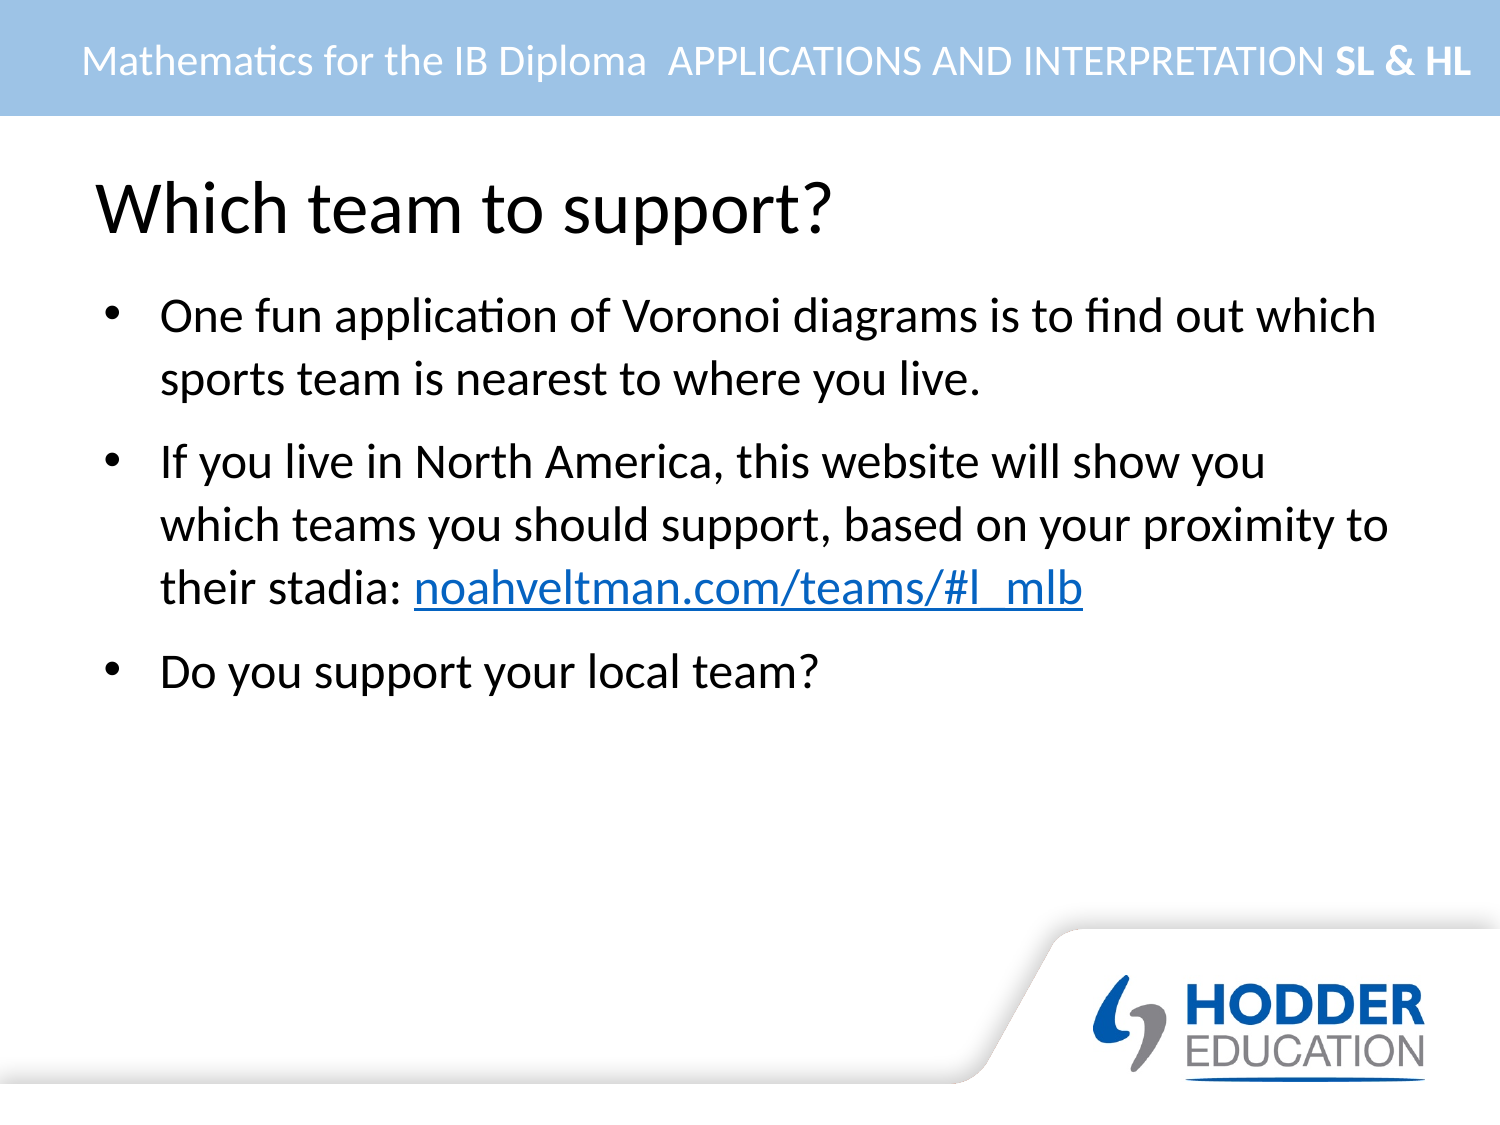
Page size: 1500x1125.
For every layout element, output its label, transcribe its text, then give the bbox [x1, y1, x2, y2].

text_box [0, 893, 1500, 1125]
text_box Which team to support? [95, 158, 1328, 249]
text_box One fun application of Voronoi diagrams is to find out which sports team is nearest to where you live. If you live in North America, this website will show you which teams you should support, based on your proximity to their stadia: noahveltman.com/teams/#l_mlb Do you support your local team? [88, 271, 1414, 893]
text_box Mathematics for the IB Diploma APPLICATIONS AND INTERPRETATION SL & HL [0, 0, 1500, 117]
